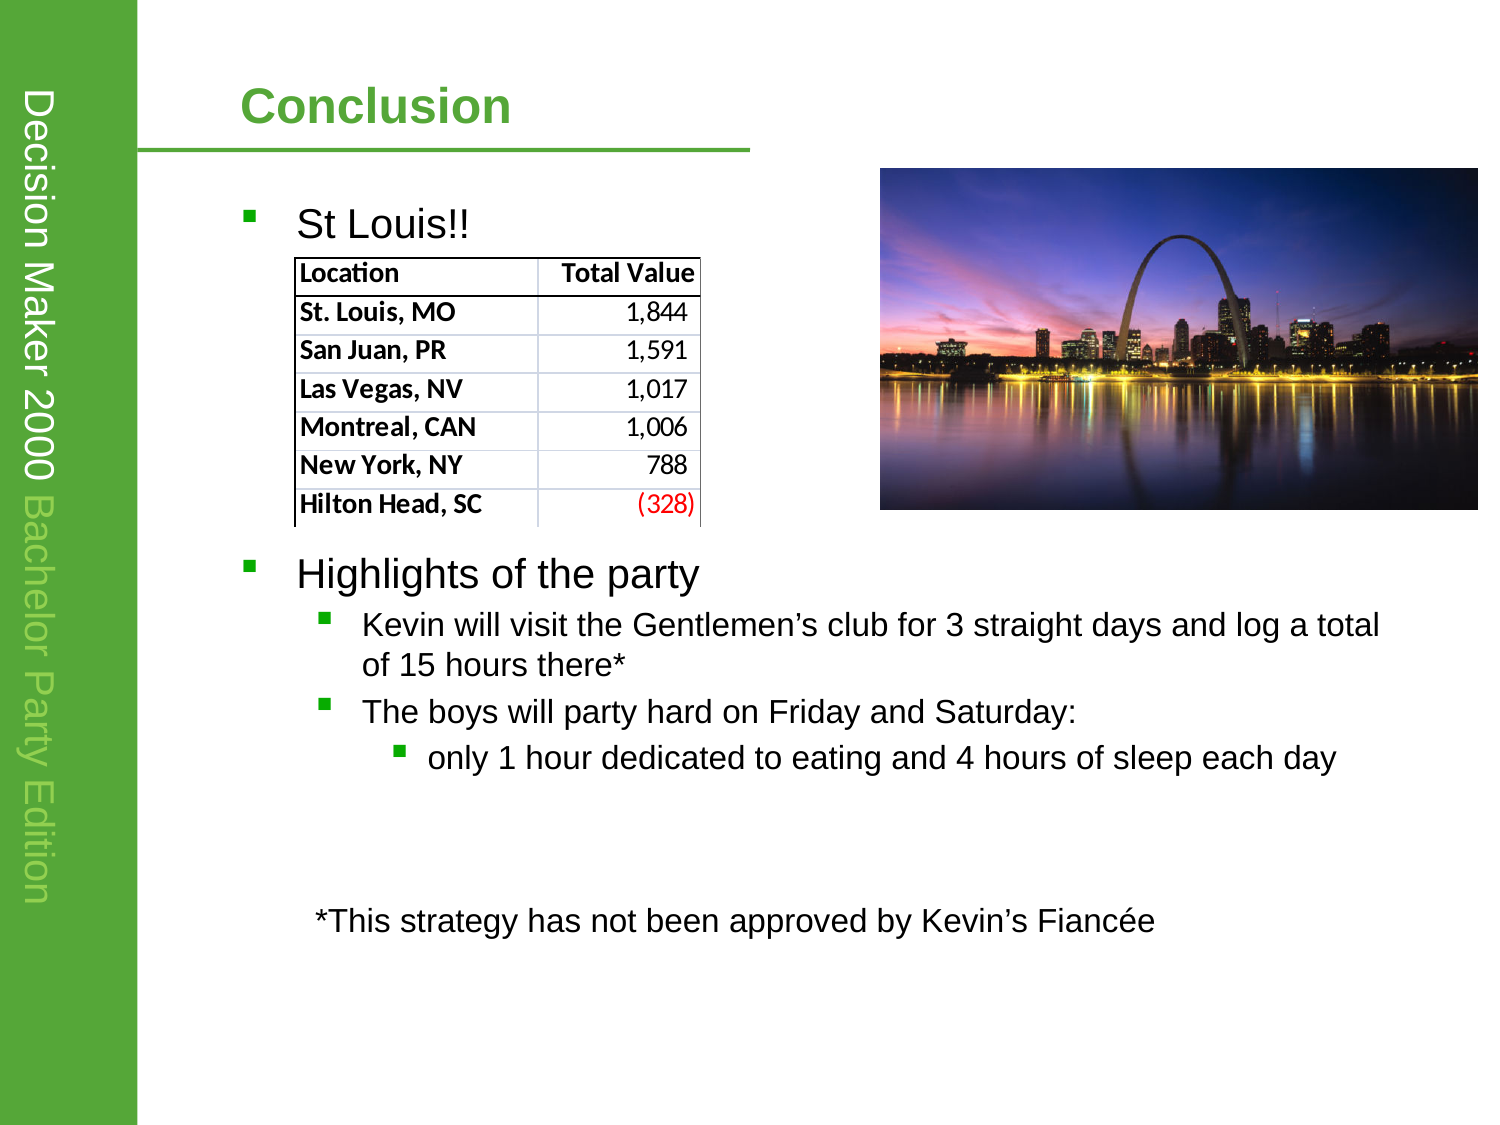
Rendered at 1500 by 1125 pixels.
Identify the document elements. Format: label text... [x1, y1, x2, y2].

picture [293, 256, 703, 529]
picture [880, 168, 1478, 510]
list St Louis!! Highlights of the party Kevin will visit the Gentlemen’s club for 3 straight days and log a total of 15 hours there* The boys will party hard on Friday and Saturday: only 1 hour dedicated to eating and 4 hours of sleep each day *This strategy has not been approved by Kevin’s Fiancée [224, 188, 1413, 1038]
title Conclusion [224, 38, 1392, 169]
